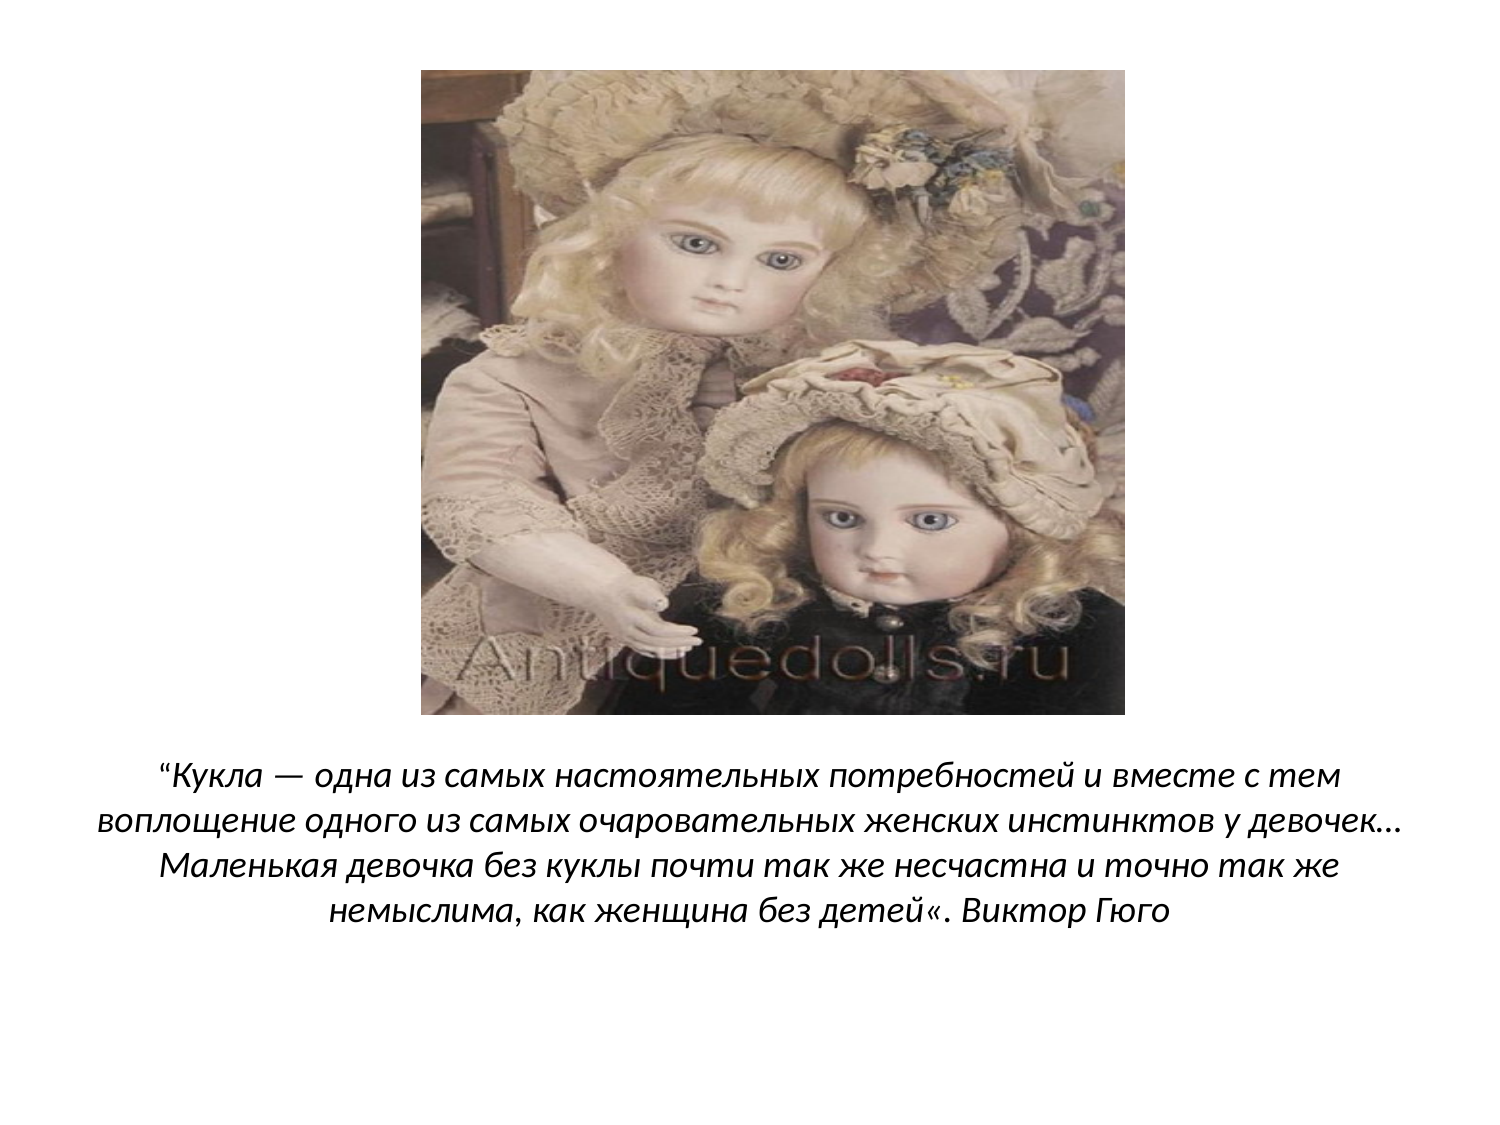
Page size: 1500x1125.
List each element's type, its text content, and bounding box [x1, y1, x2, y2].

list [421, 70, 1126, 716]
title “Кукла — одна из самых настоятельных потребностей и вместе с тем воплощение одного из самых очаровательных женских инстинктов у девочек… Маленькая девочка без куклы почти так же несчастна и точно так же немыслима, как женщина без детей«. Виктор Гюго [75, 45, 1425, 1032]
